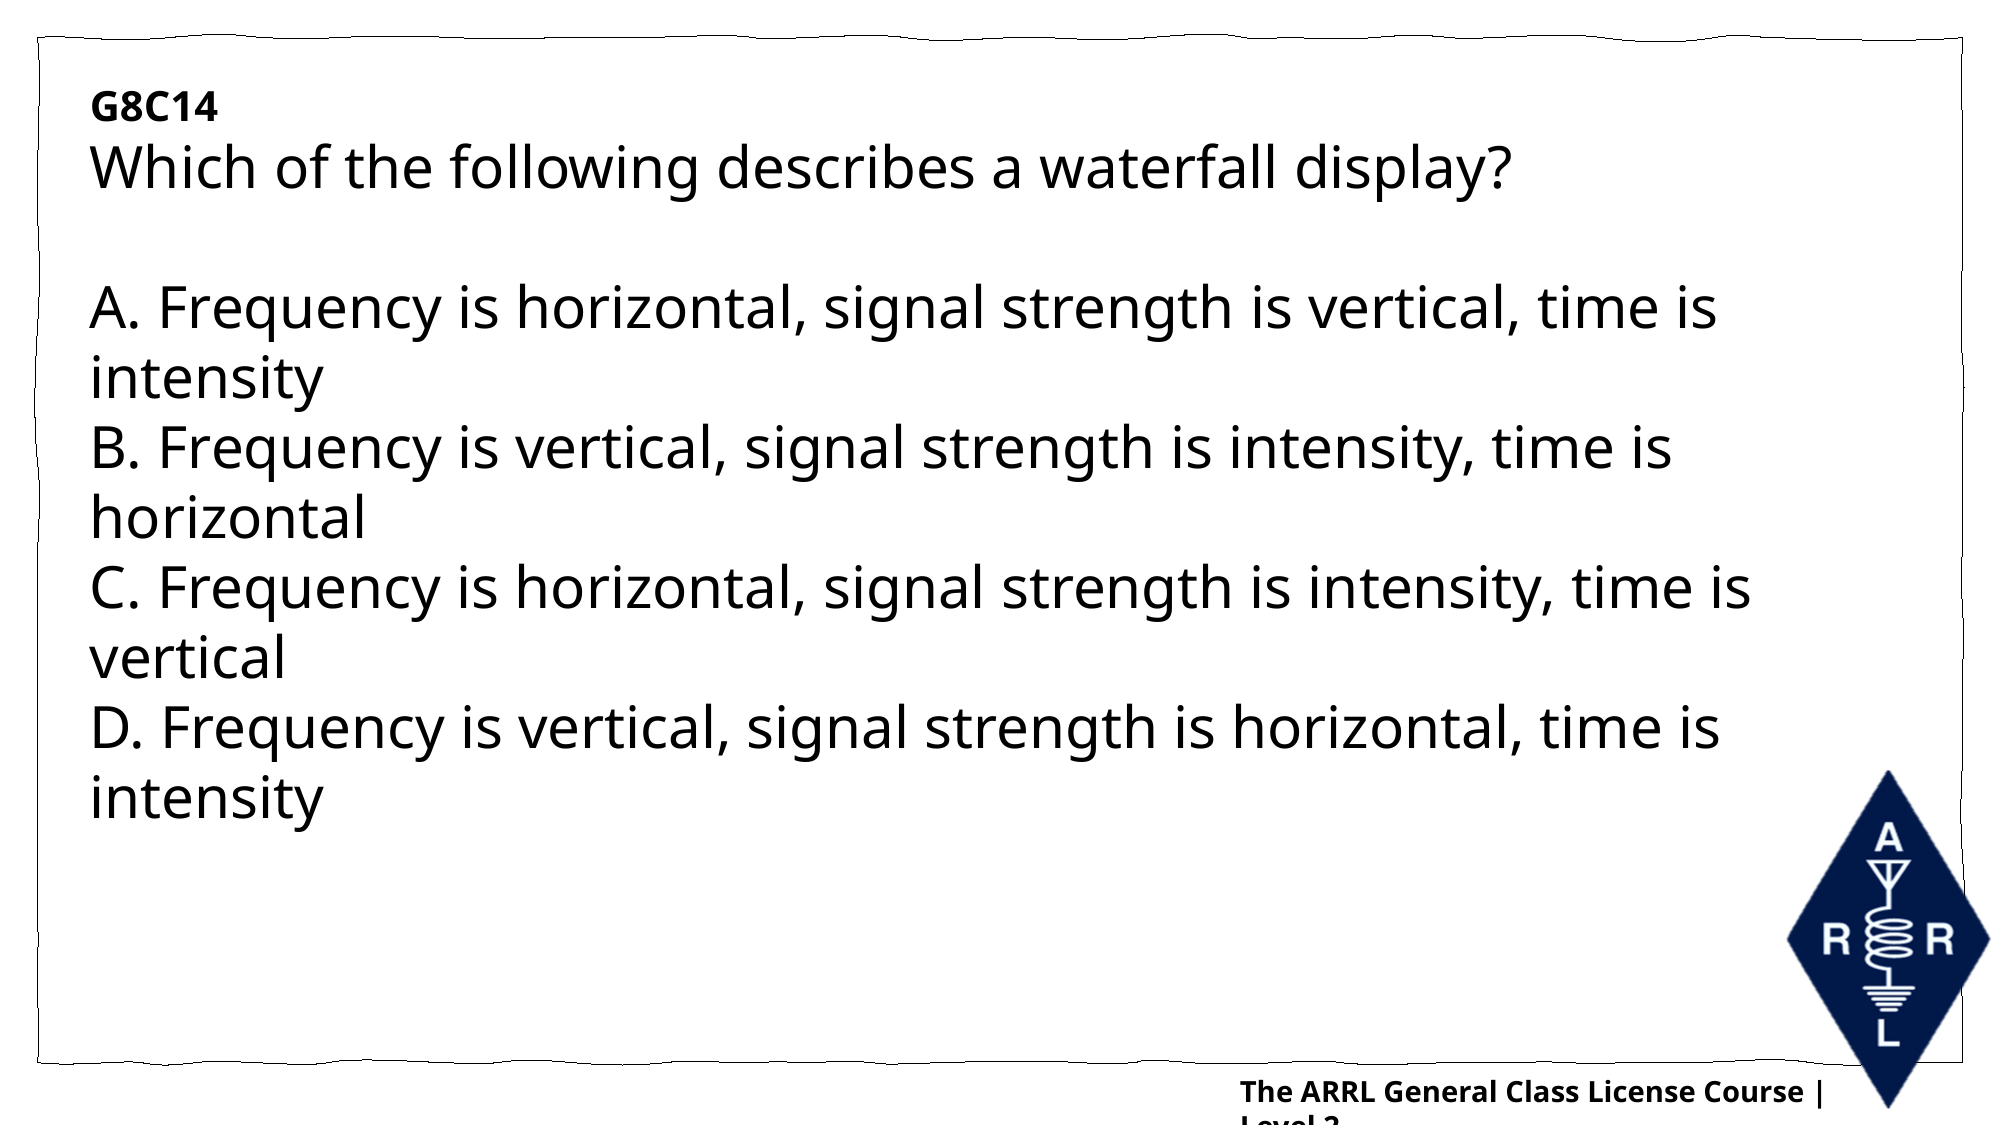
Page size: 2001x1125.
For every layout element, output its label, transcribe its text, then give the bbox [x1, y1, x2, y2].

picture [1773, 752, 1999, 1125]
text_box G8C14 Which of the following describes a waterfall display? A. Frequency is horizontal, signal strength is vertical, time is intensity B. Frequency is vertical, signal strength is intensity, time is horizontal C. Frequency is horizontal, signal strength is intensity, time is vertical D. Frequency is vertical, signal strength is horizontal, time is intensity [75, 72, 1850, 838]
